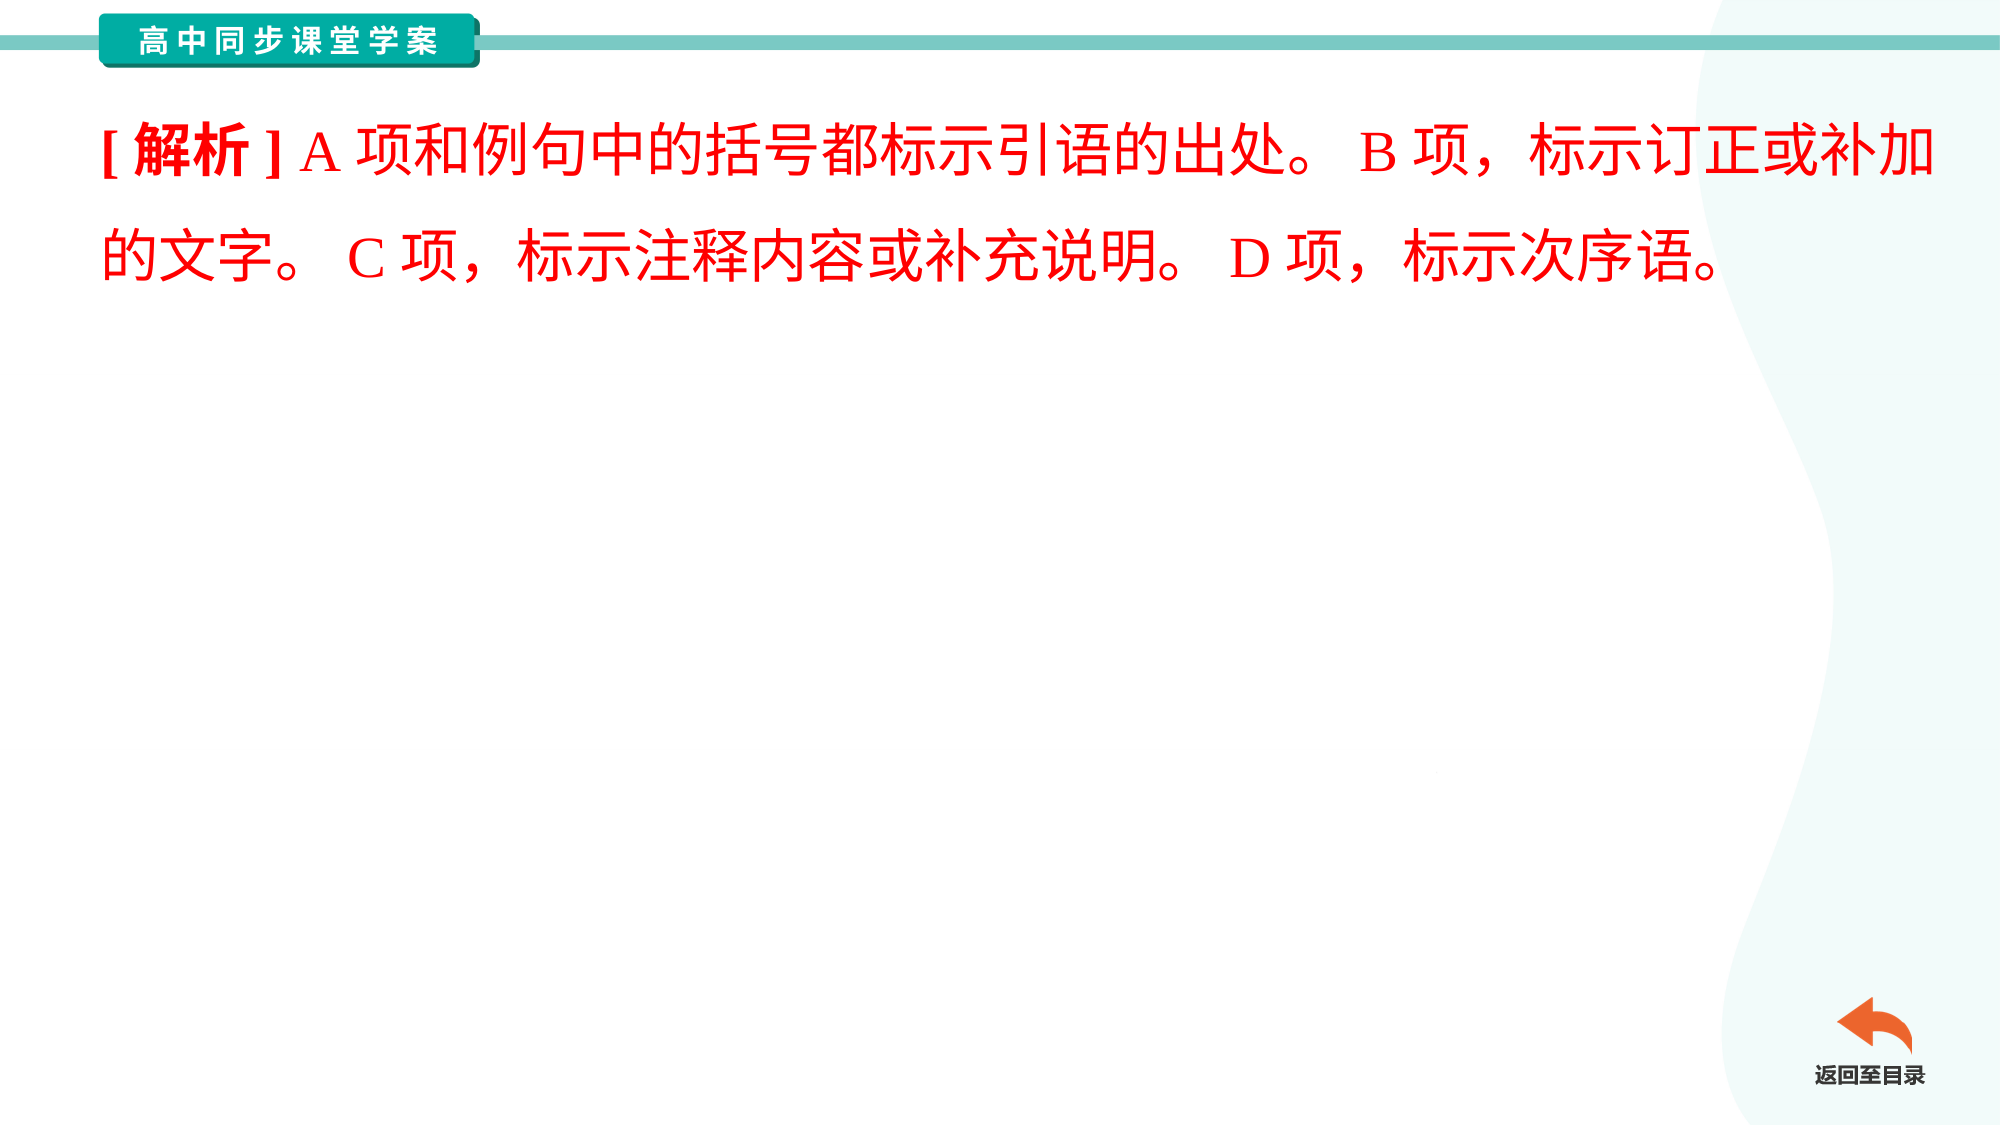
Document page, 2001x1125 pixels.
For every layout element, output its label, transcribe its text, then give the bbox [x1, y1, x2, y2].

picture [0, 0, 2000, 1125]
text_box [解析] A项和例句中的括号都标示引语的出处。B项，标示订正或补加 的文字。C项，标示注释内容或补充说明。D项，标示次序语。 [100, 76, 1899, 290]
